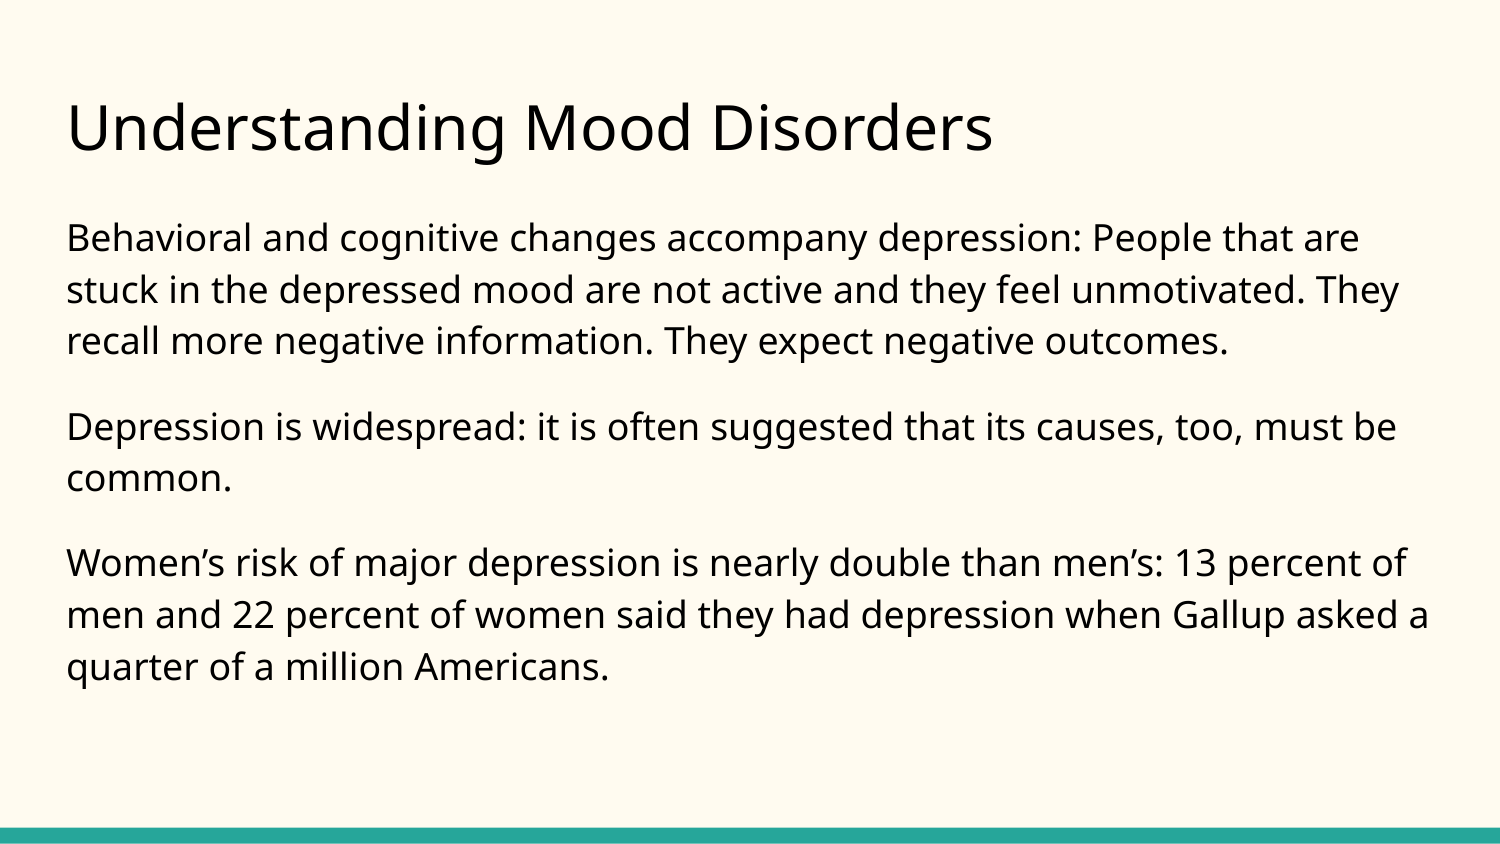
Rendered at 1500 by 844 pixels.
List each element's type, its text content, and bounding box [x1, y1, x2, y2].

title Understanding Mood Disorders [51, 72, 1449, 174]
list Behavioral and cognitive changes accompany depression: People that are stuck in the depressed mood are not active and they feel unmotivated. They recall more negative information. They expect negative outcomes. Depression is widespread: it is often suggested that its causes, too, must be common. Women’s risk of major depression is nearly double than men’s: 13 percent of men and 22 percent of women said they had depression when Gallup asked a quarter of a million Americans. [51, 192, 1449, 750]
